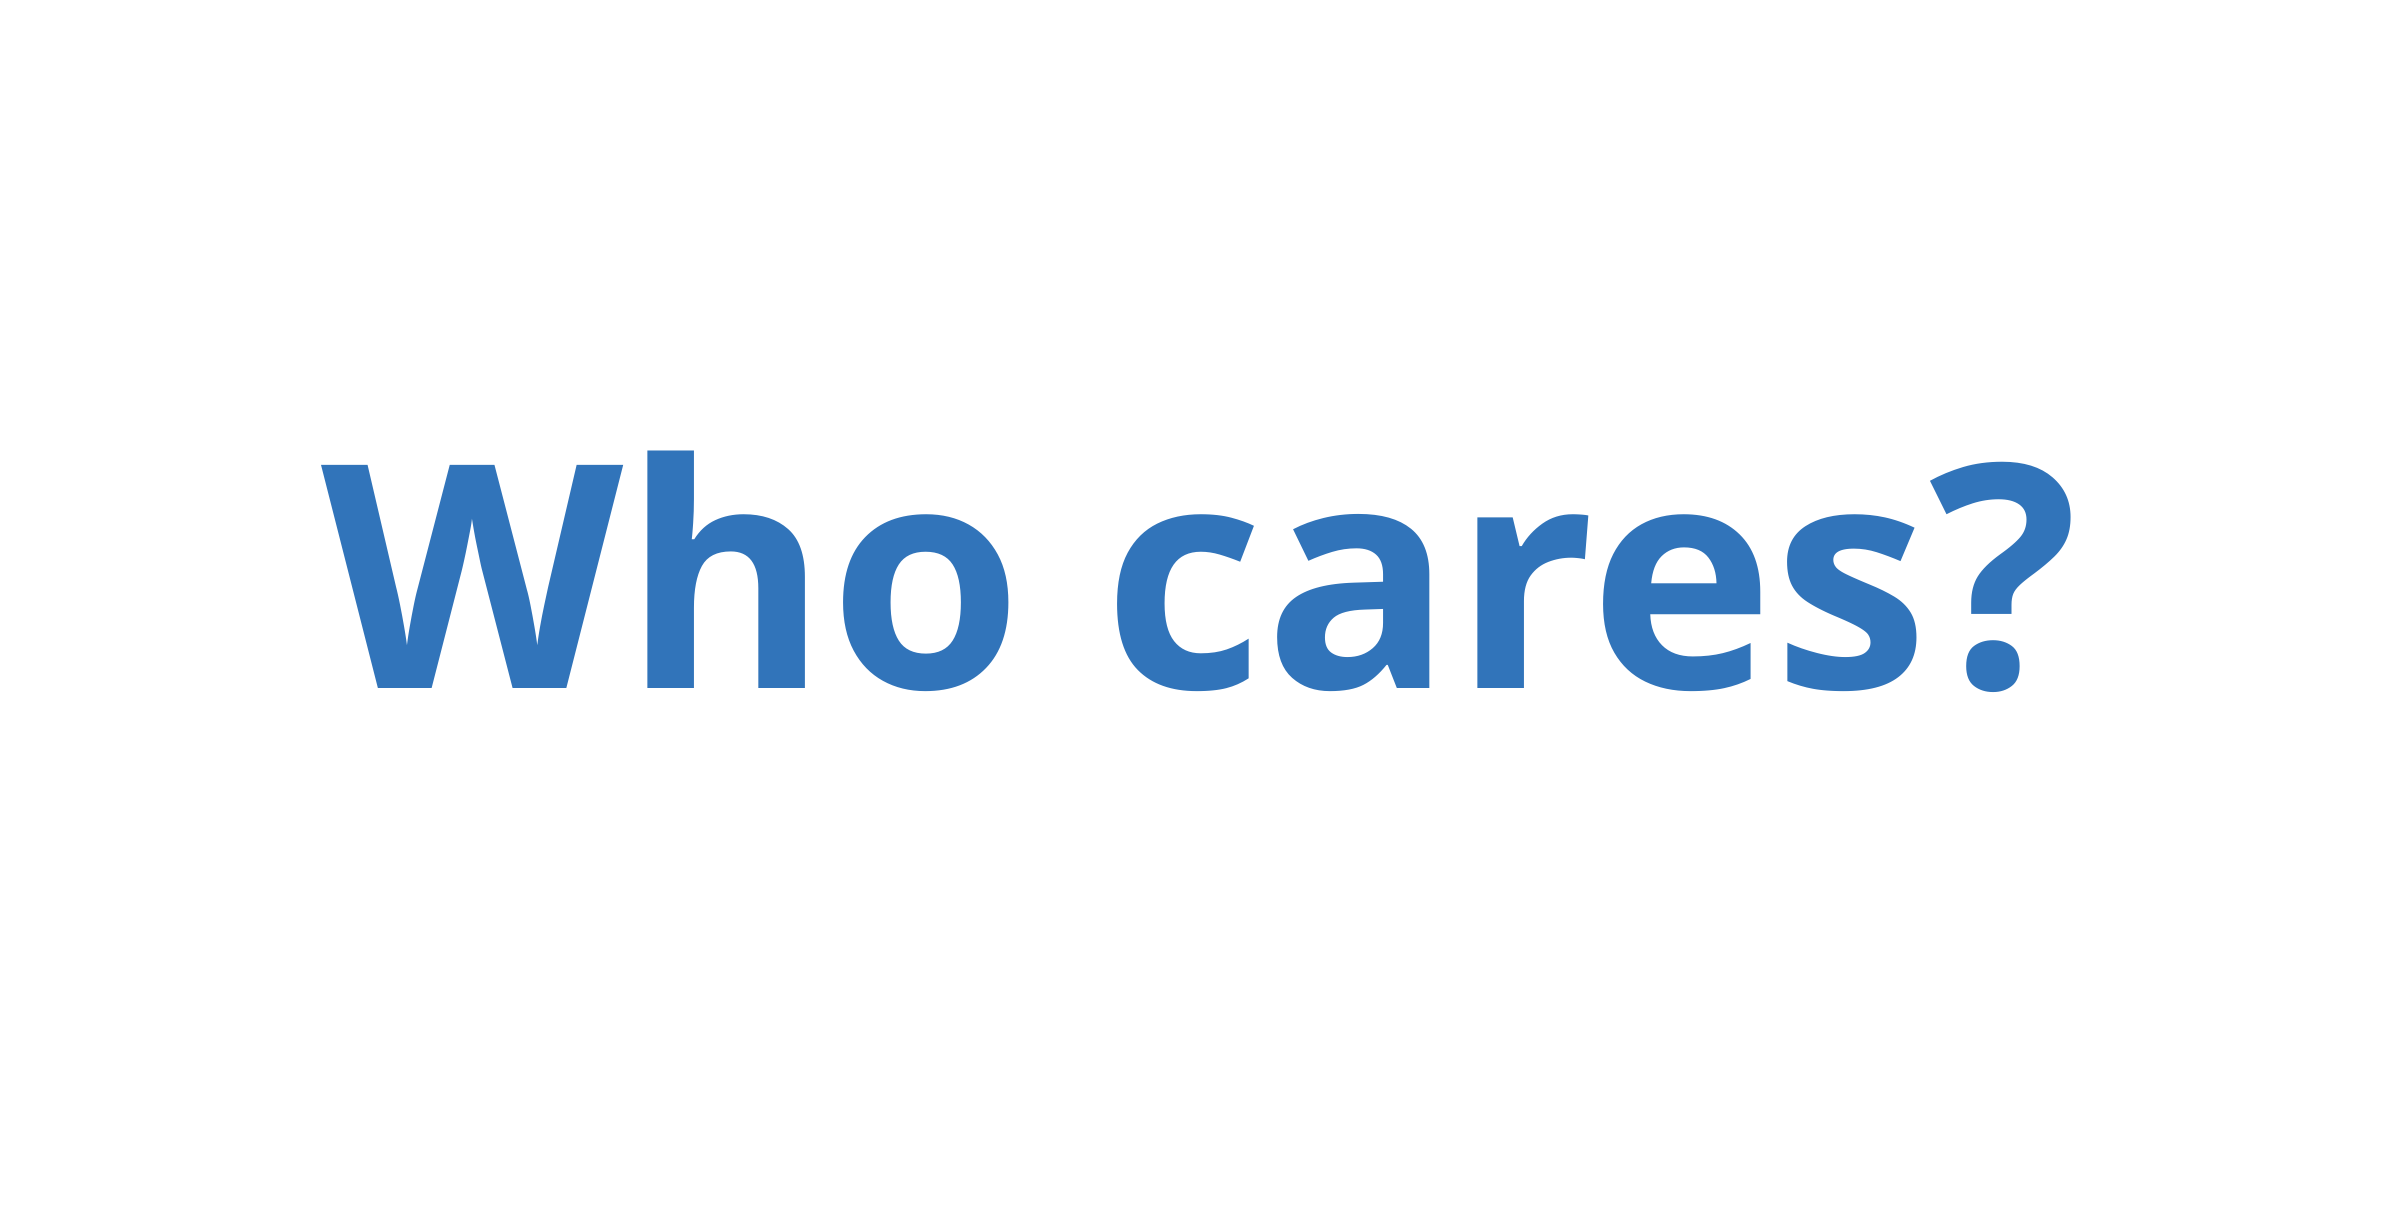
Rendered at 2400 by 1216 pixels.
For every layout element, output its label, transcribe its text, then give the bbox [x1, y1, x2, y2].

title Who cares? [120, 367, 2280, 760]
